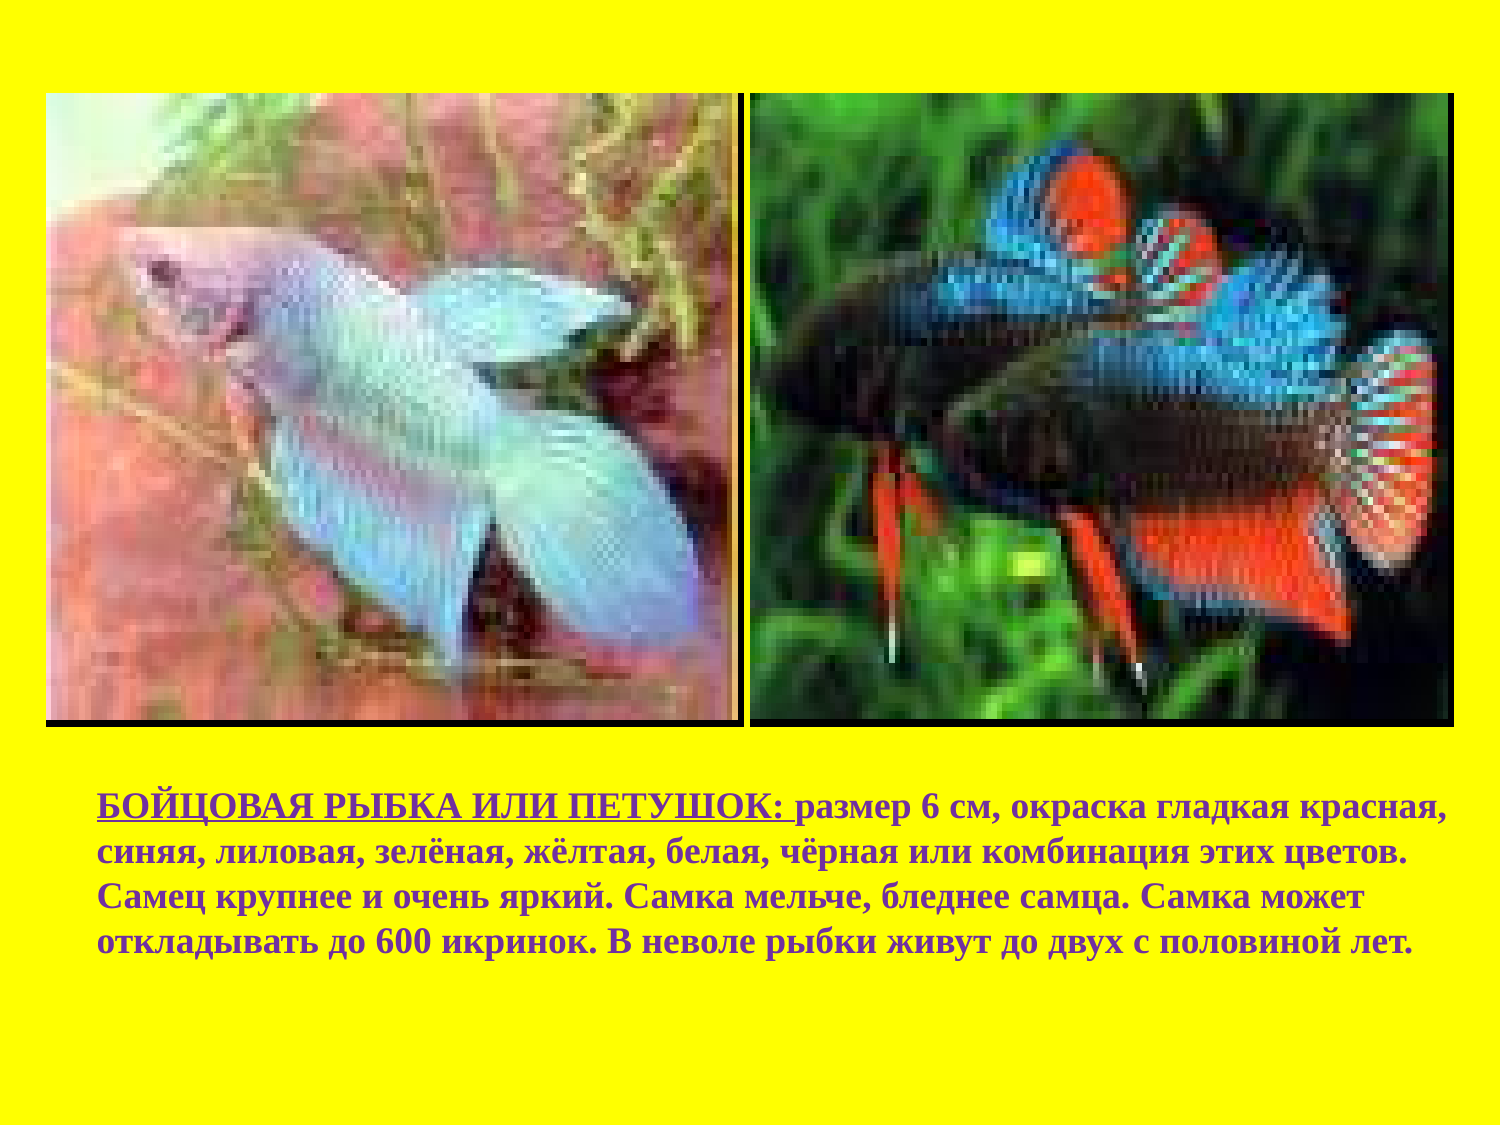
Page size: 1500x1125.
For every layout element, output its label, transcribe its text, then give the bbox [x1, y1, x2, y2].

picture [46, 93, 745, 727]
picture [749, 93, 1454, 727]
text_box БОЙЦОВАЯ РЫБКА ИЛИ ПЕТУШОК: размер 6 см, окраска гладкая красная, синяя, лиловая, зелёная, жёлтая, белая, чёрная или комбинация этих цветов. Самец крупнее и очень яркий. Самка мельче, бледнее самца. Самка может откладывать до 600 икринок. В неволе рыбки живут до двух с половиной лет. [81, 773, 1465, 1014]
